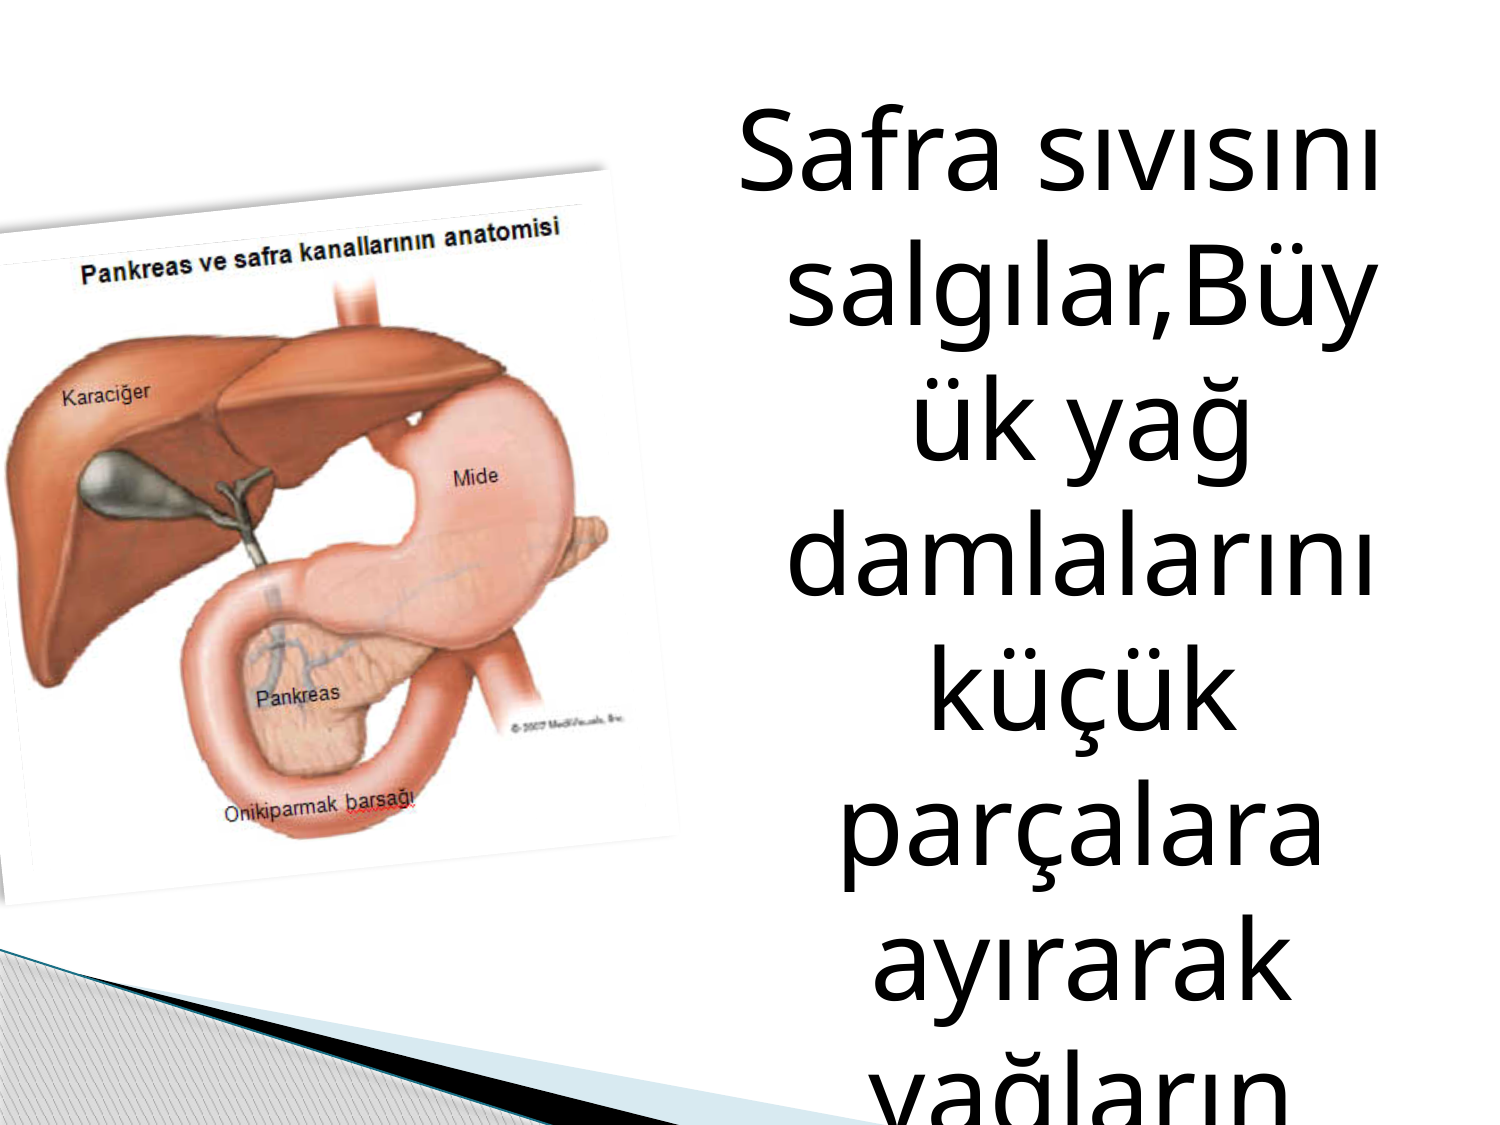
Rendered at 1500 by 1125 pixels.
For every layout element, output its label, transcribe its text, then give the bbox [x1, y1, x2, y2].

list Safra sıvısını salgılar,Büyük yağ damlalarını küçük parçalara ayırarak yağların kimyasal sindirimine yardımcı olur. [679, 70, 1425, 1125]
picture [0, 205, 645, 870]
